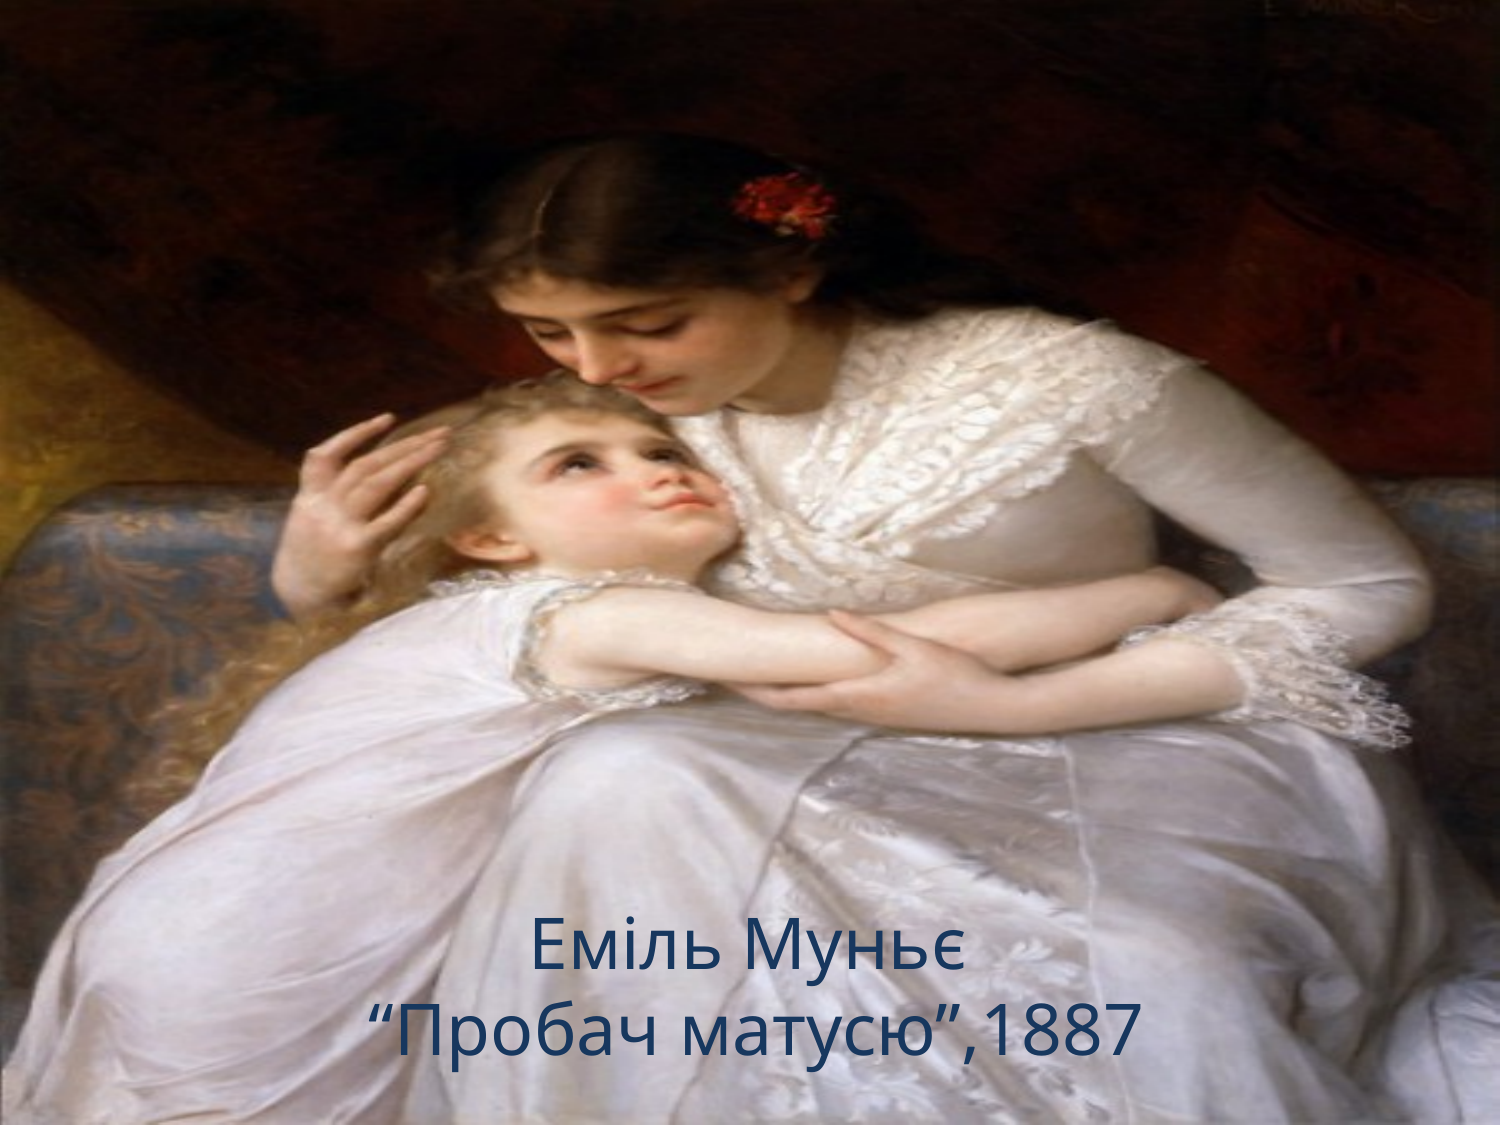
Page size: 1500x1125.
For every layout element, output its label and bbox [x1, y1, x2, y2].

list [0, 0, 1500, 1125]
